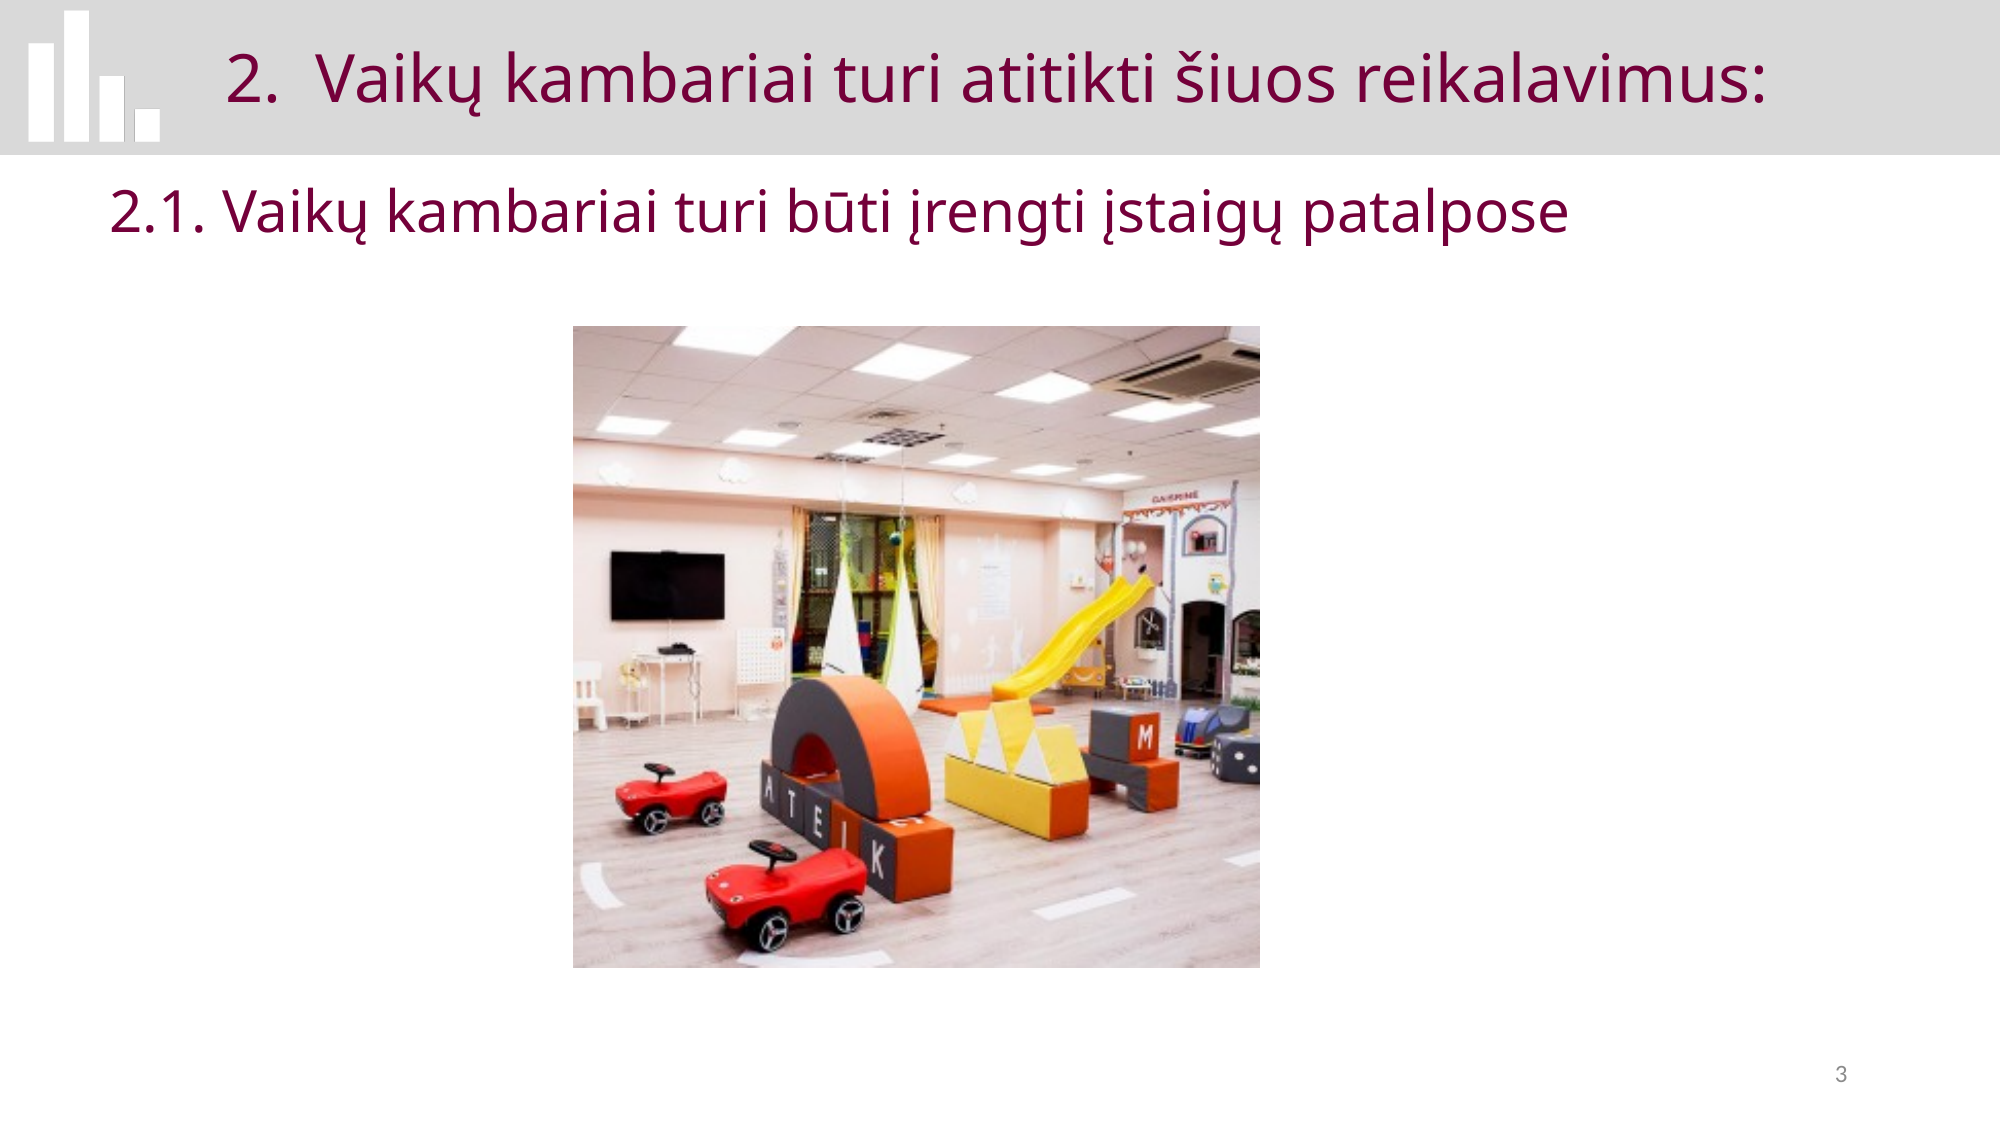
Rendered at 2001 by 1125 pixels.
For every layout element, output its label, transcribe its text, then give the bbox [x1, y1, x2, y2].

text_box 2. Vaikų kambariai turi atitikti šiuos reikalavimus: [210, 11, 1881, 123]
slide_number 3 [1412, 1042, 1863, 1103]
picture [573, 326, 1260, 968]
text_box [0, 0, 2000, 155]
picture [28, 10, 160, 142]
text_box 2.1. Vaikų kambariai turi būti įrengti įstaigų patalpose [94, 165, 1790, 252]
